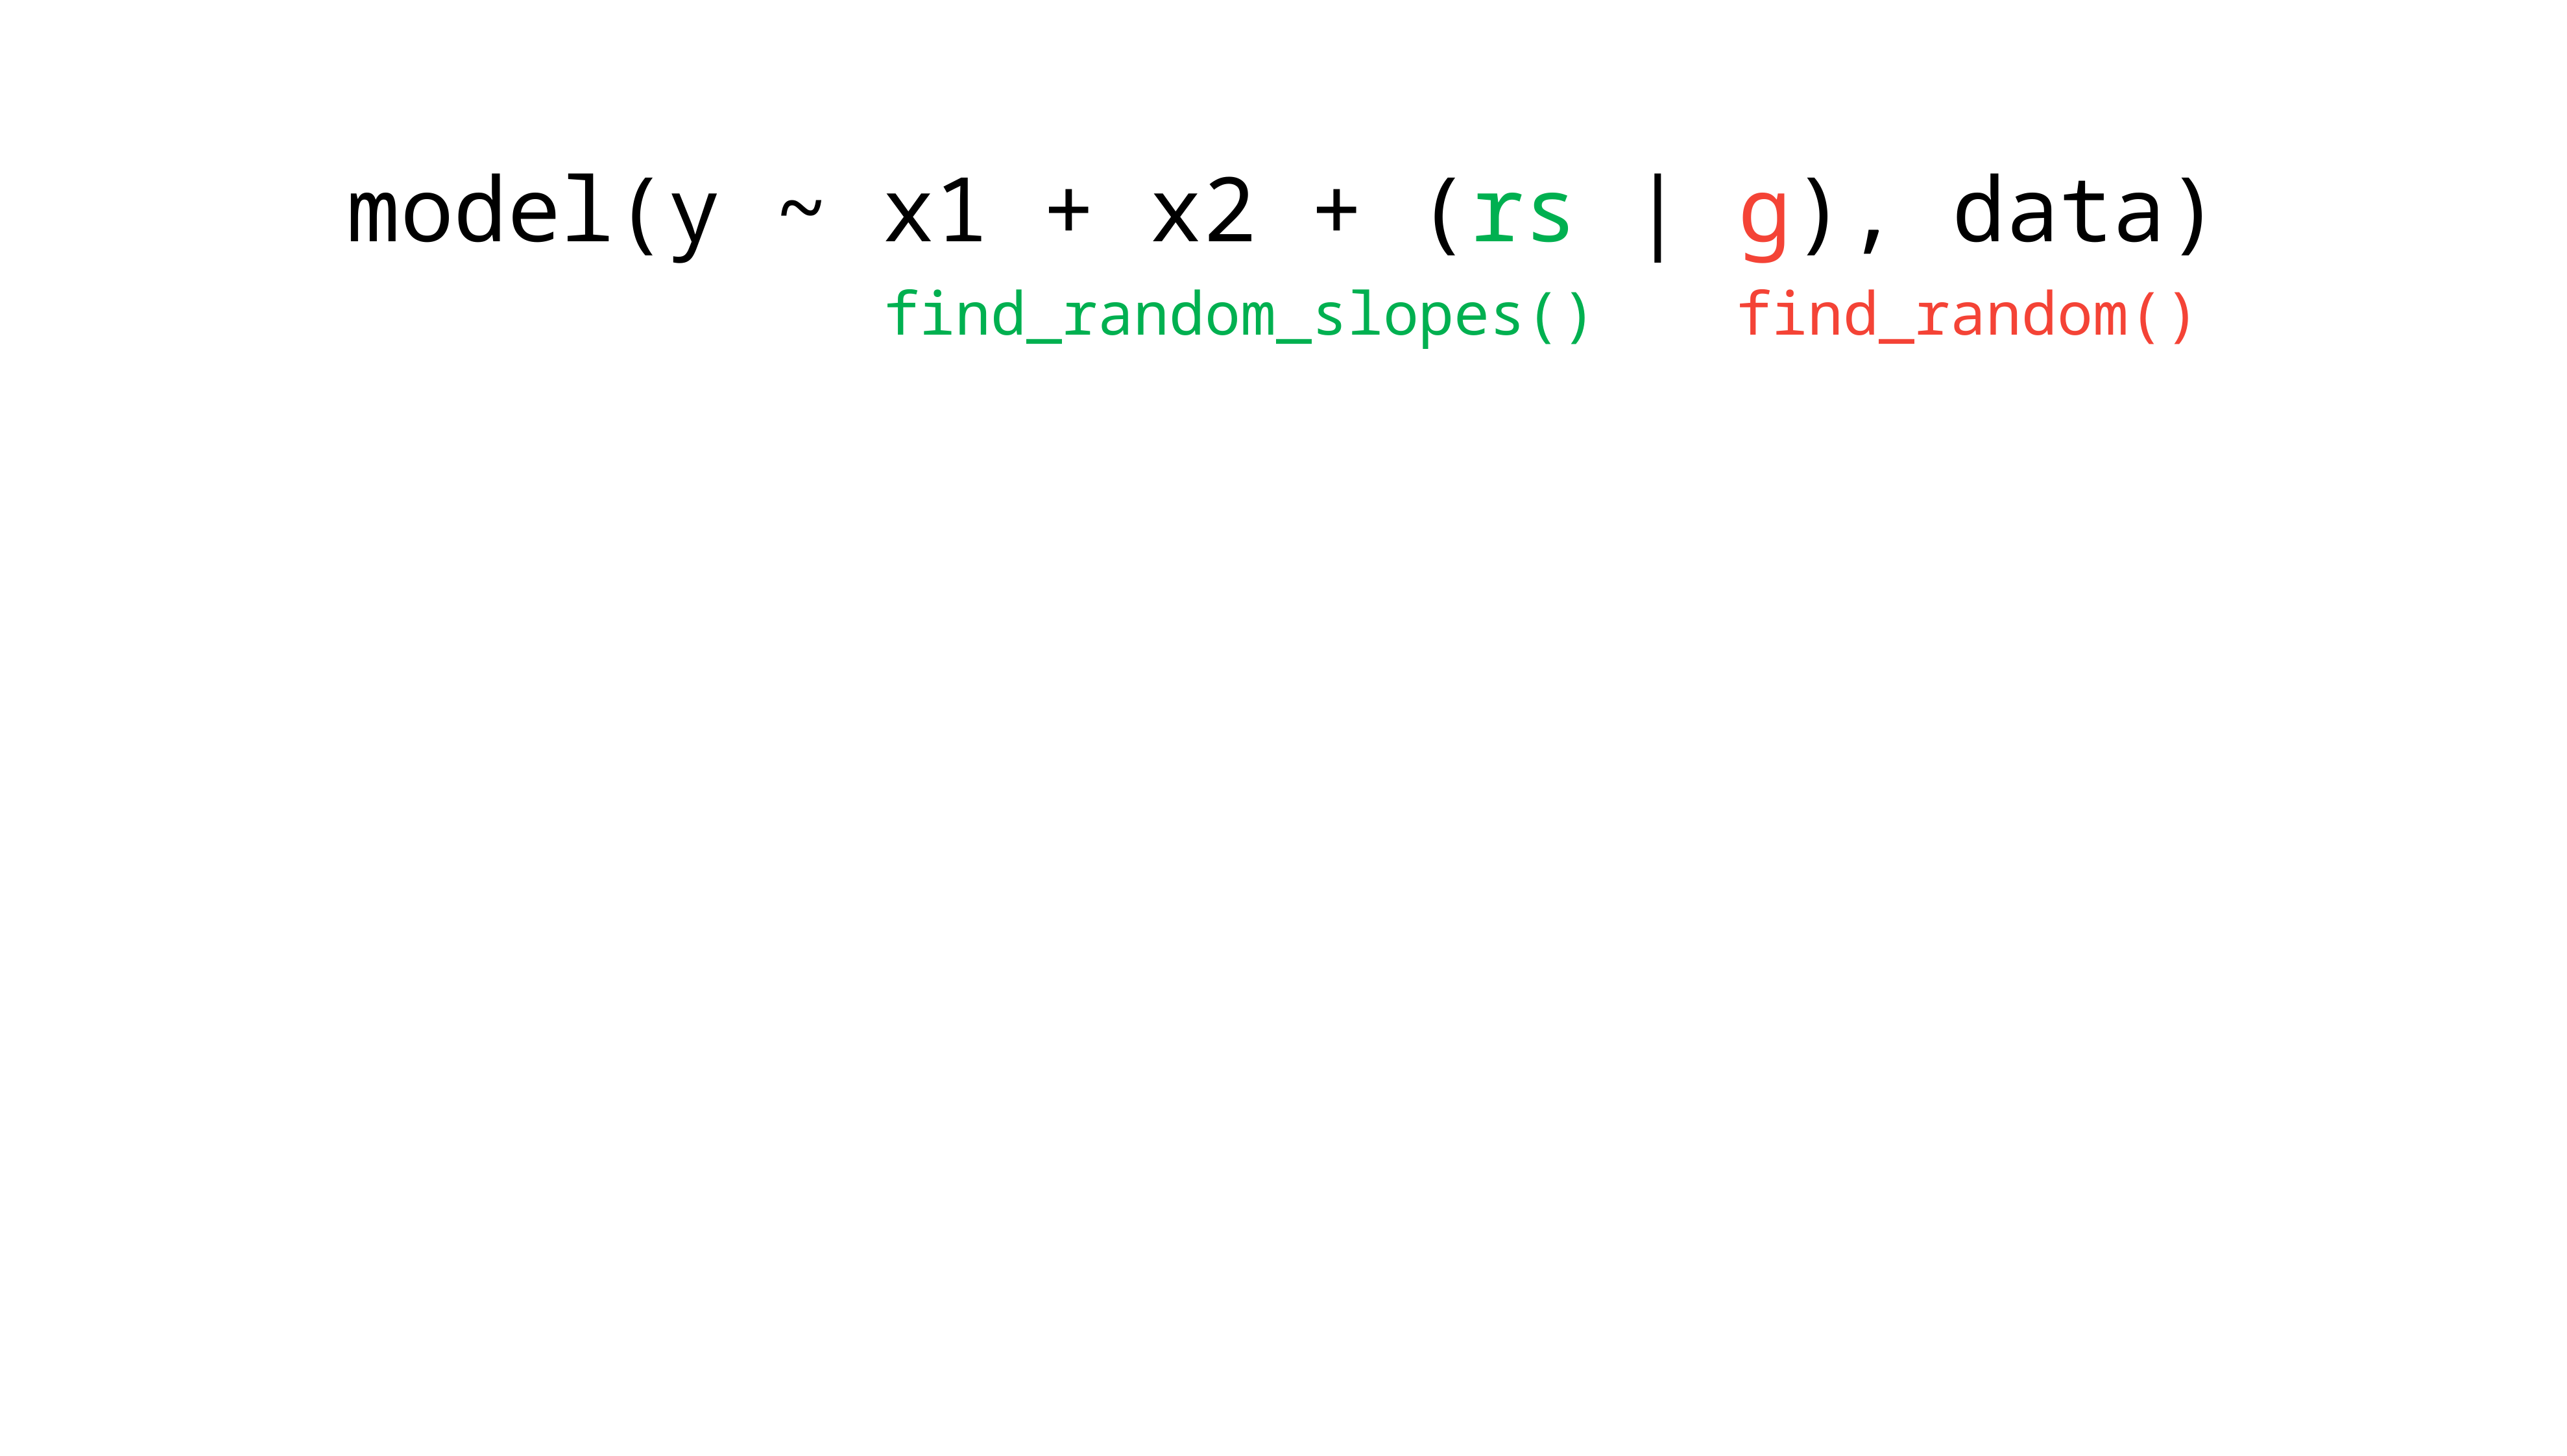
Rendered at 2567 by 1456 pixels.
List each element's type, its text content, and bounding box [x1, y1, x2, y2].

text_box model(y ~ x1 + x2 + (rs | g), data) [211, 147, 2355, 264]
text_box find_random() [1726, 270, 2210, 352]
text_box find_random_slopes() [874, 270, 1608, 352]
